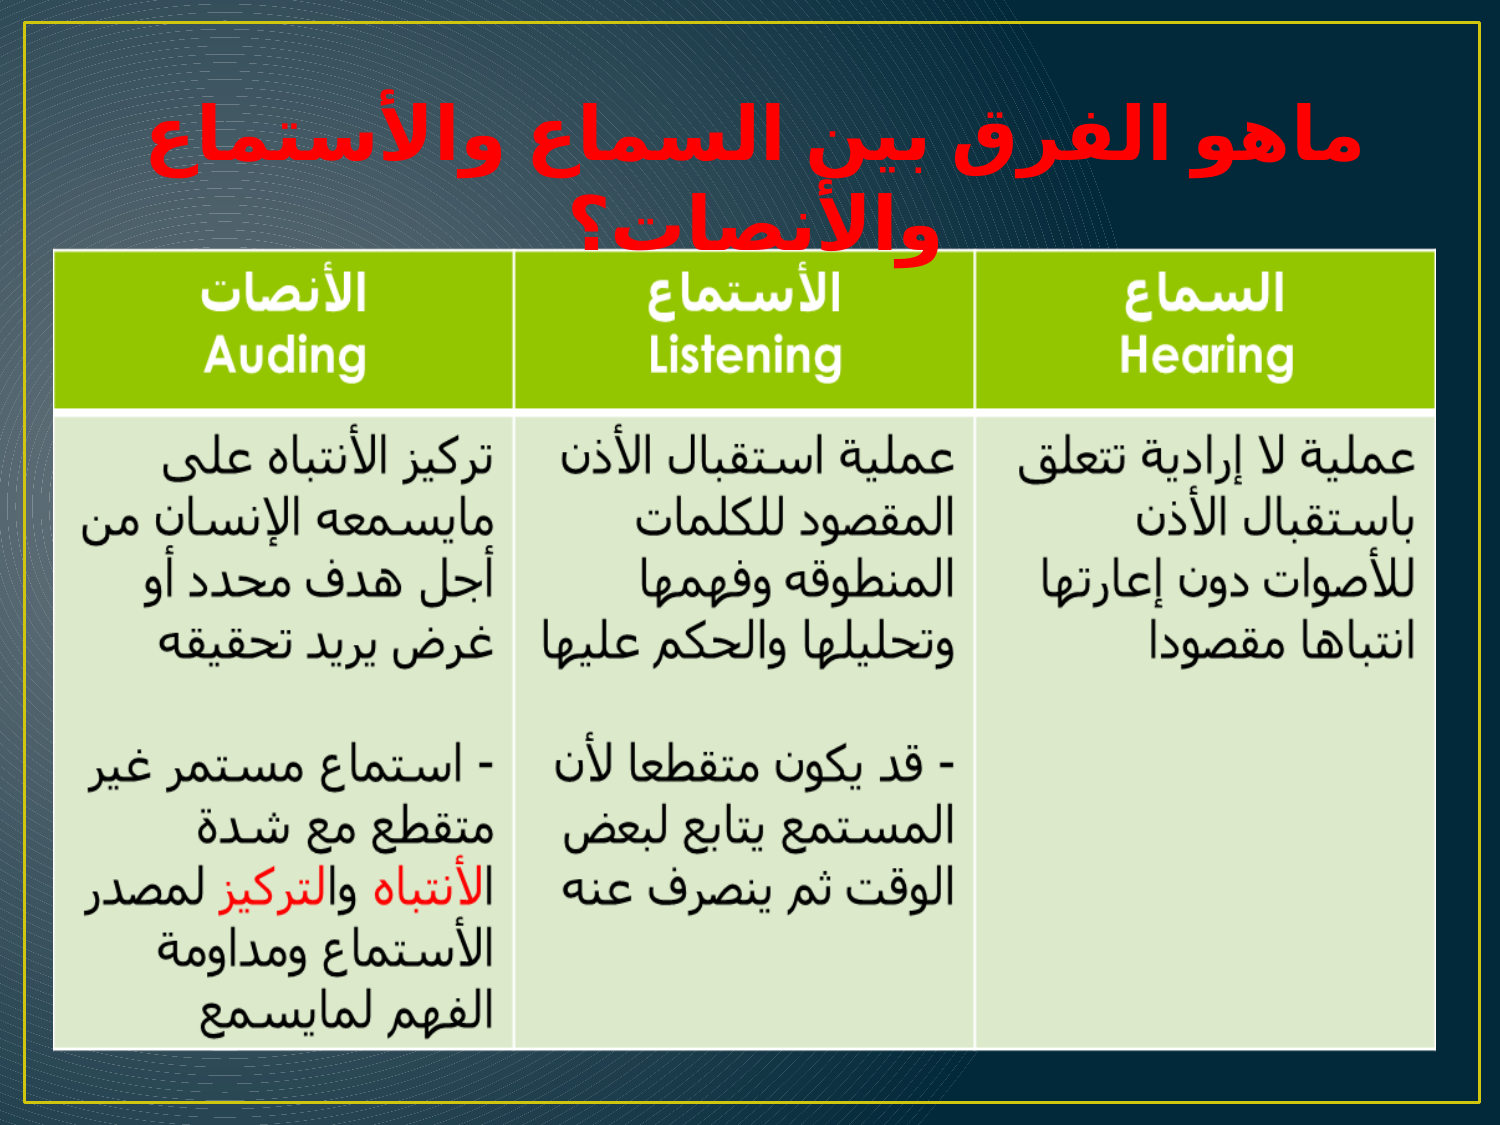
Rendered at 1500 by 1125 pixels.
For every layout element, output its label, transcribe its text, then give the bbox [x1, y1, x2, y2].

title [75, 45, 1425, 233]
picture [912, 1075, 926, 1083]
text_box ماهو الفرق بين السماع والأستماع والأنصات؟ [76, 78, 1436, 241]
picture [52, 243, 1435, 1071]
